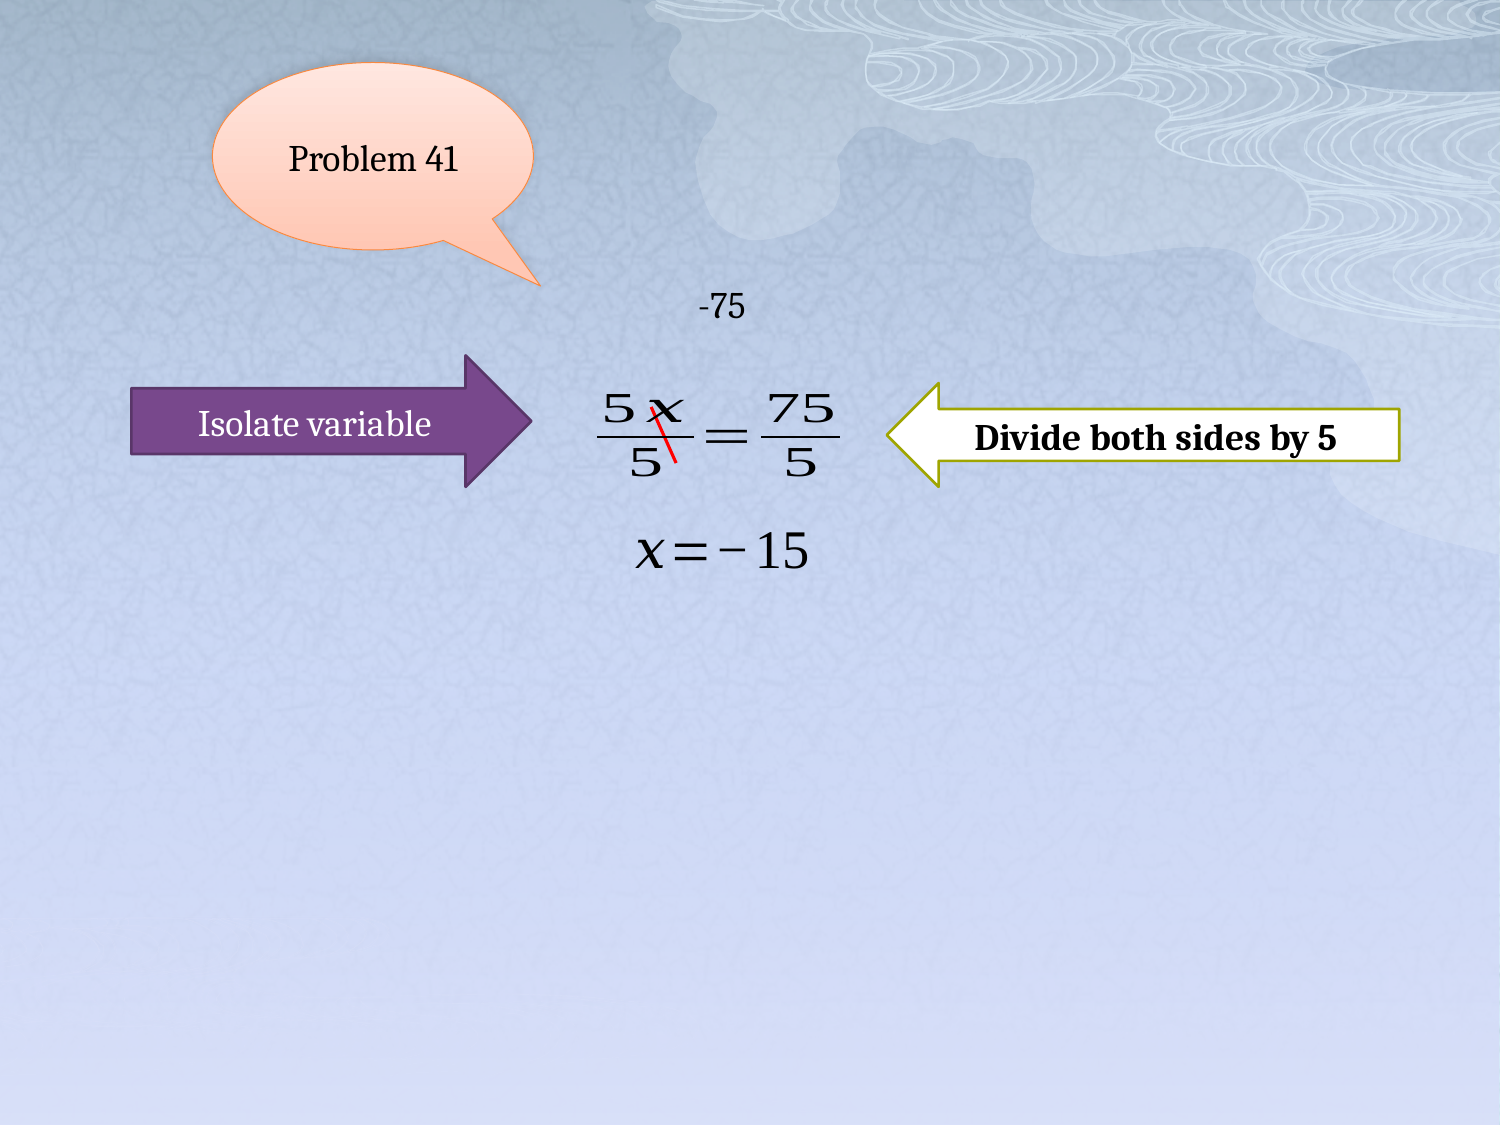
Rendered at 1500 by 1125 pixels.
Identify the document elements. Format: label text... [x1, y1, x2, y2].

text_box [651, 406, 677, 463]
text_box Problem 41 [211, 61, 541, 287]
text_box Isolate variable [130, 354, 533, 489]
text_box Divide both sides by 5 [885, 381, 1401, 489]
